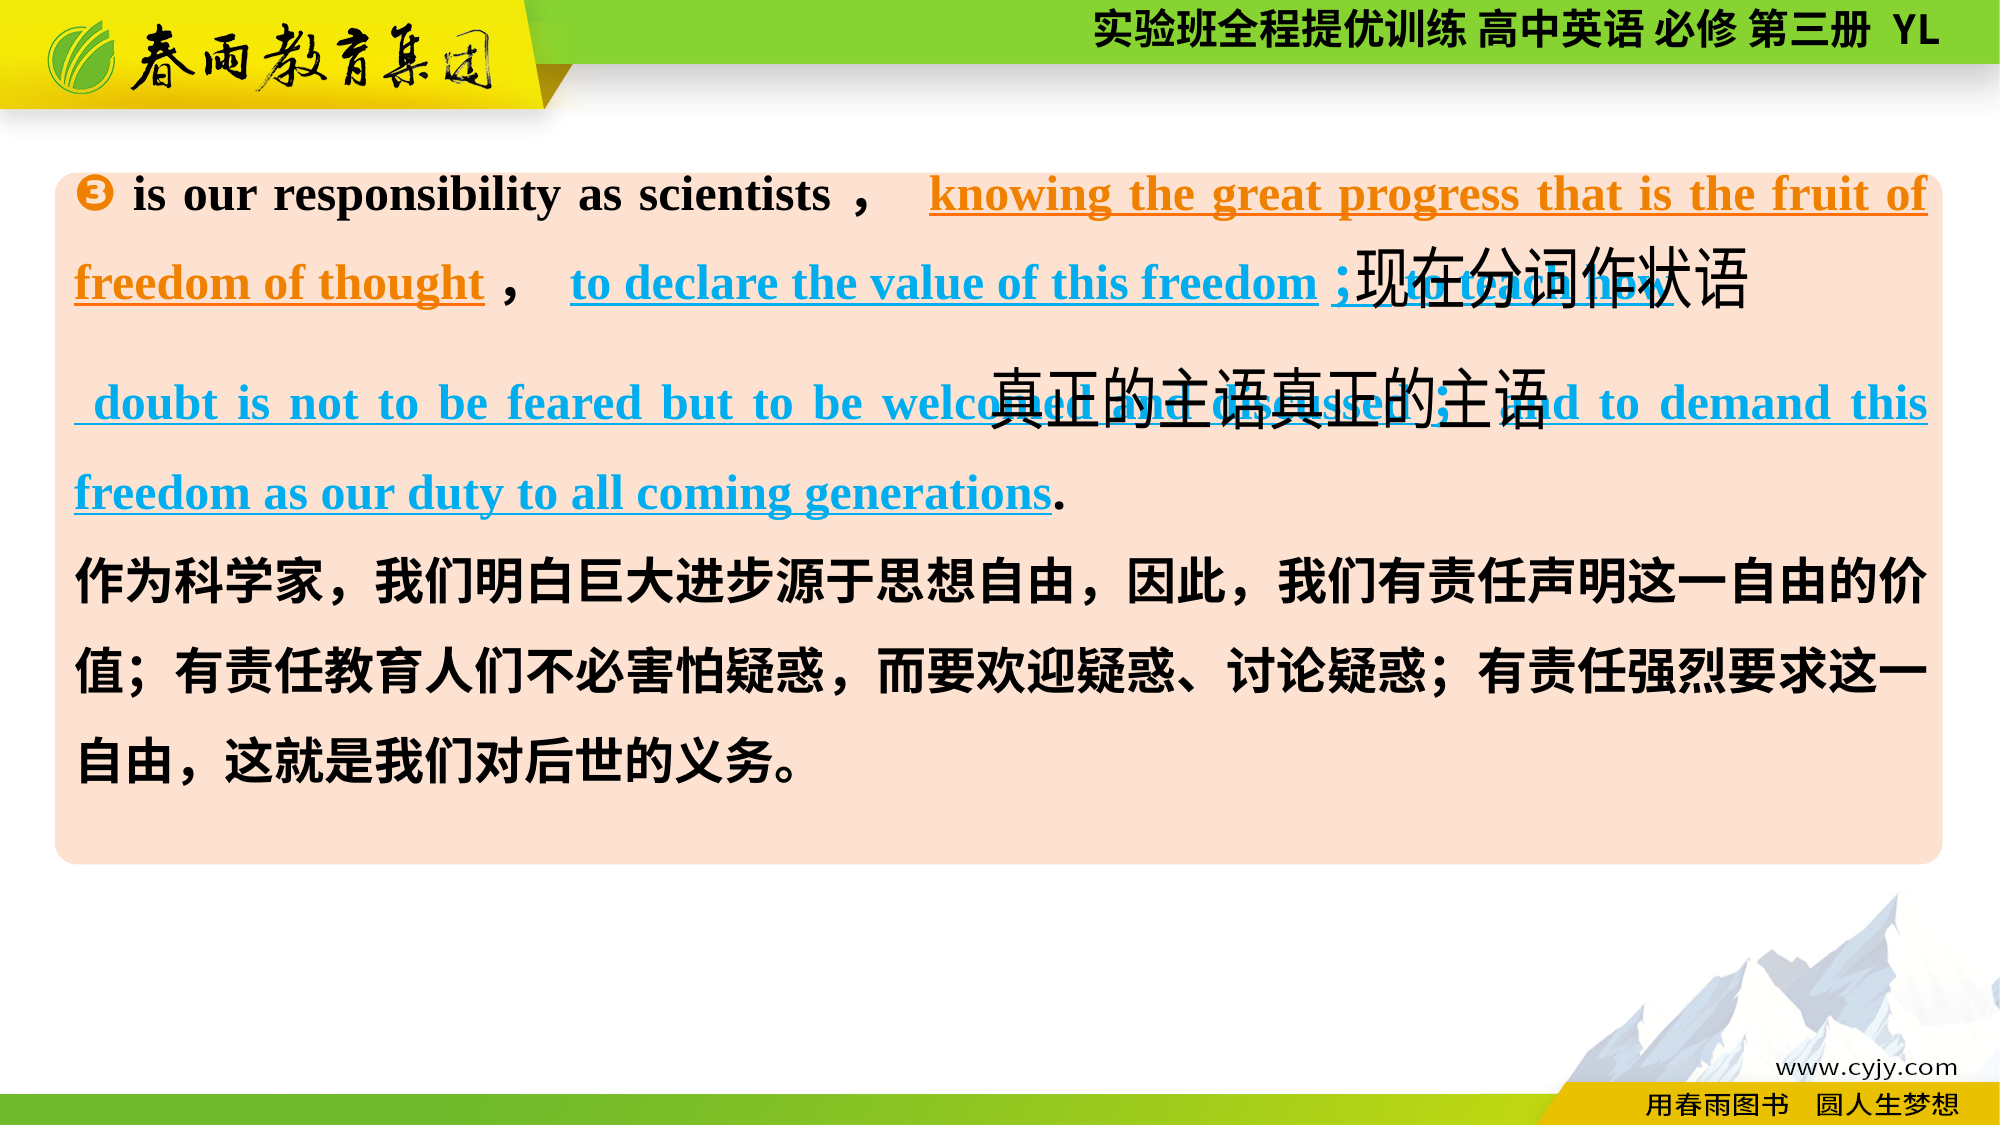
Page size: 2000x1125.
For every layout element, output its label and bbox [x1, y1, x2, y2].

text_box [54, 172, 1943, 865]
picture [0, 0, 2000, 1125]
